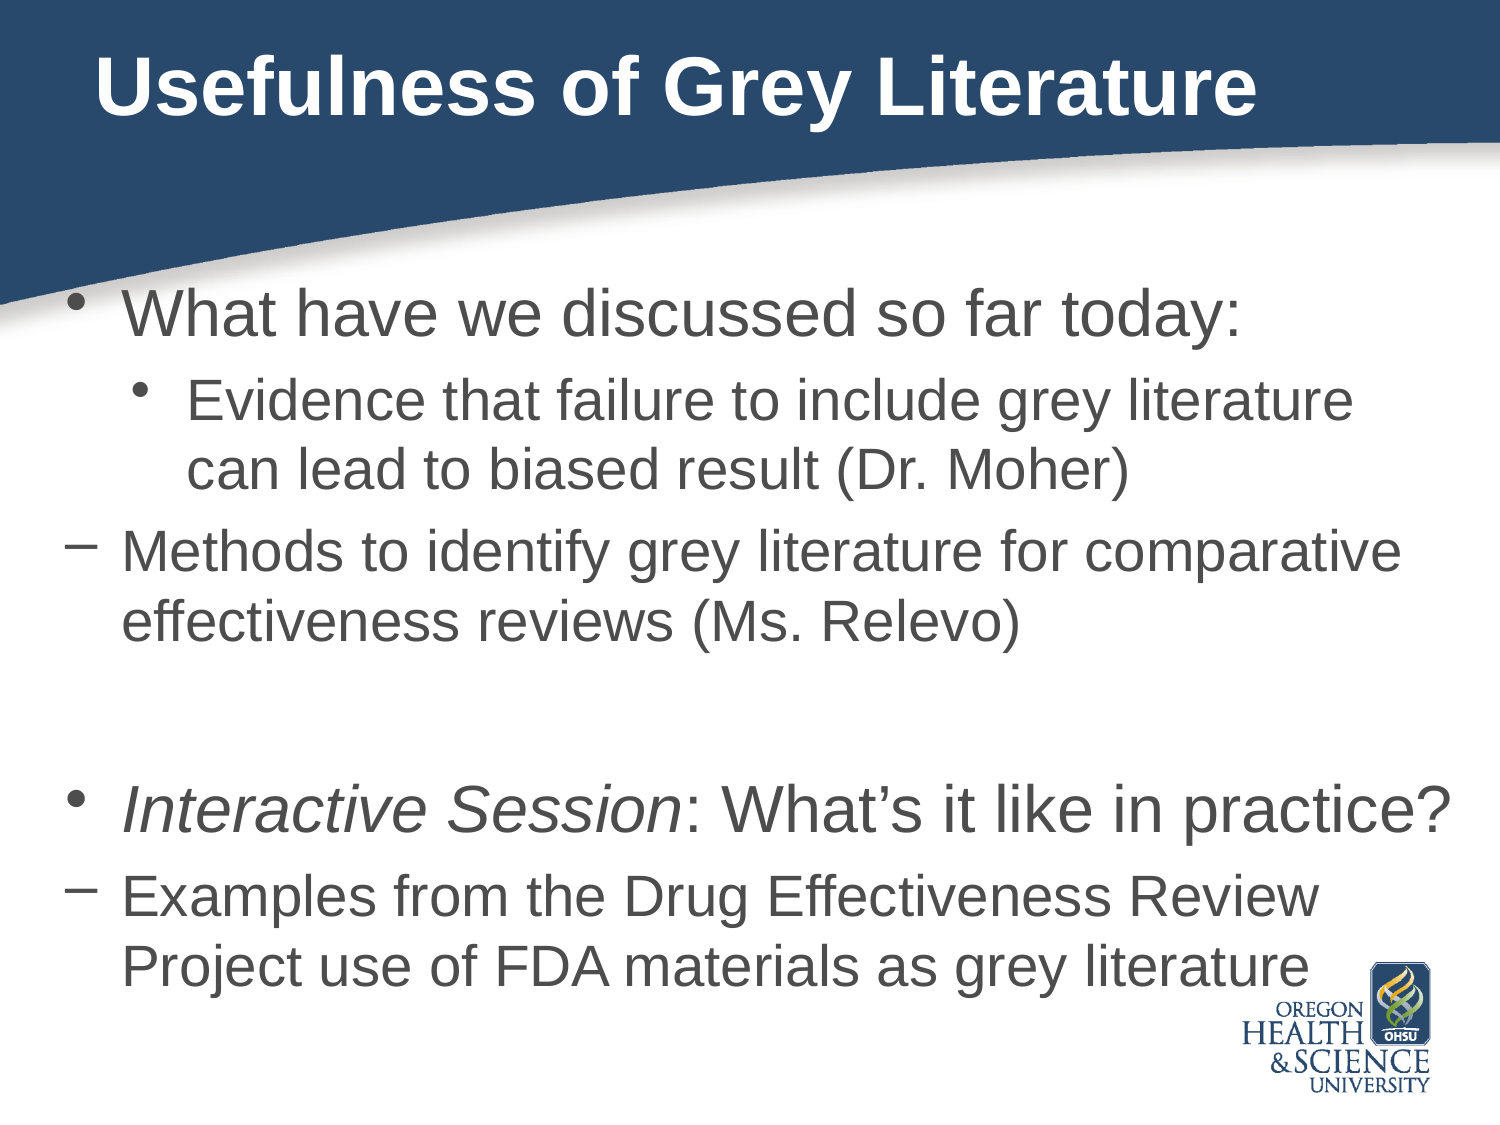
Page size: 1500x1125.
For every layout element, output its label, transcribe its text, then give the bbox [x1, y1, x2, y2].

title Usefulness of Grey Literature [70, 24, 1421, 125]
picture [0, 0, 1500, 1125]
list What have we discussed so far today: Evidence that failure to include grey literature can lead to biased result (Dr. Moher) Methods to identify grey literature for comparative effectiveness reviews (Ms. Relevo) Interactive Session: What’s it like in practice? Examples from the Drug Effectiveness Review Project use of FDA materials as grey literature [50, 262, 1475, 1063]
